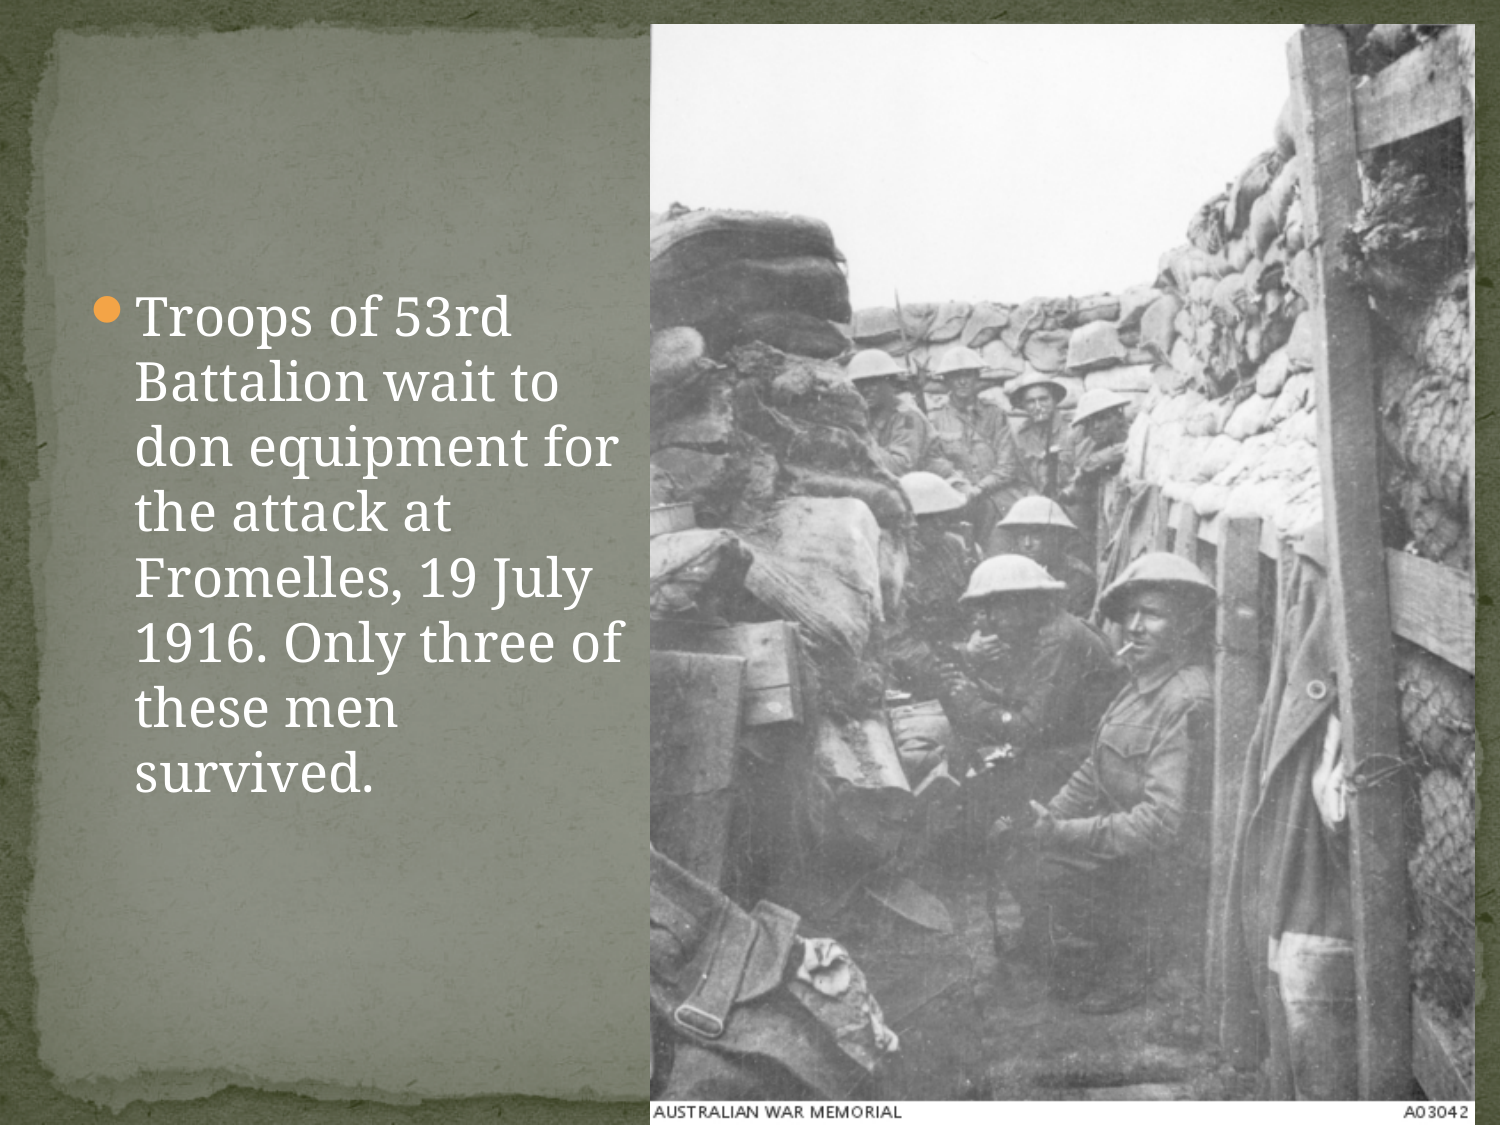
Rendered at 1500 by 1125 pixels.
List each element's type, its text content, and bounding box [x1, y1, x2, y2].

list Troops of 53rd Battalion wait to don equipment for the attack at Fromelles, 19 July 1916. Only three of these men survived. [75, 275, 639, 1005]
picture [650, 24, 1475, 1125]
